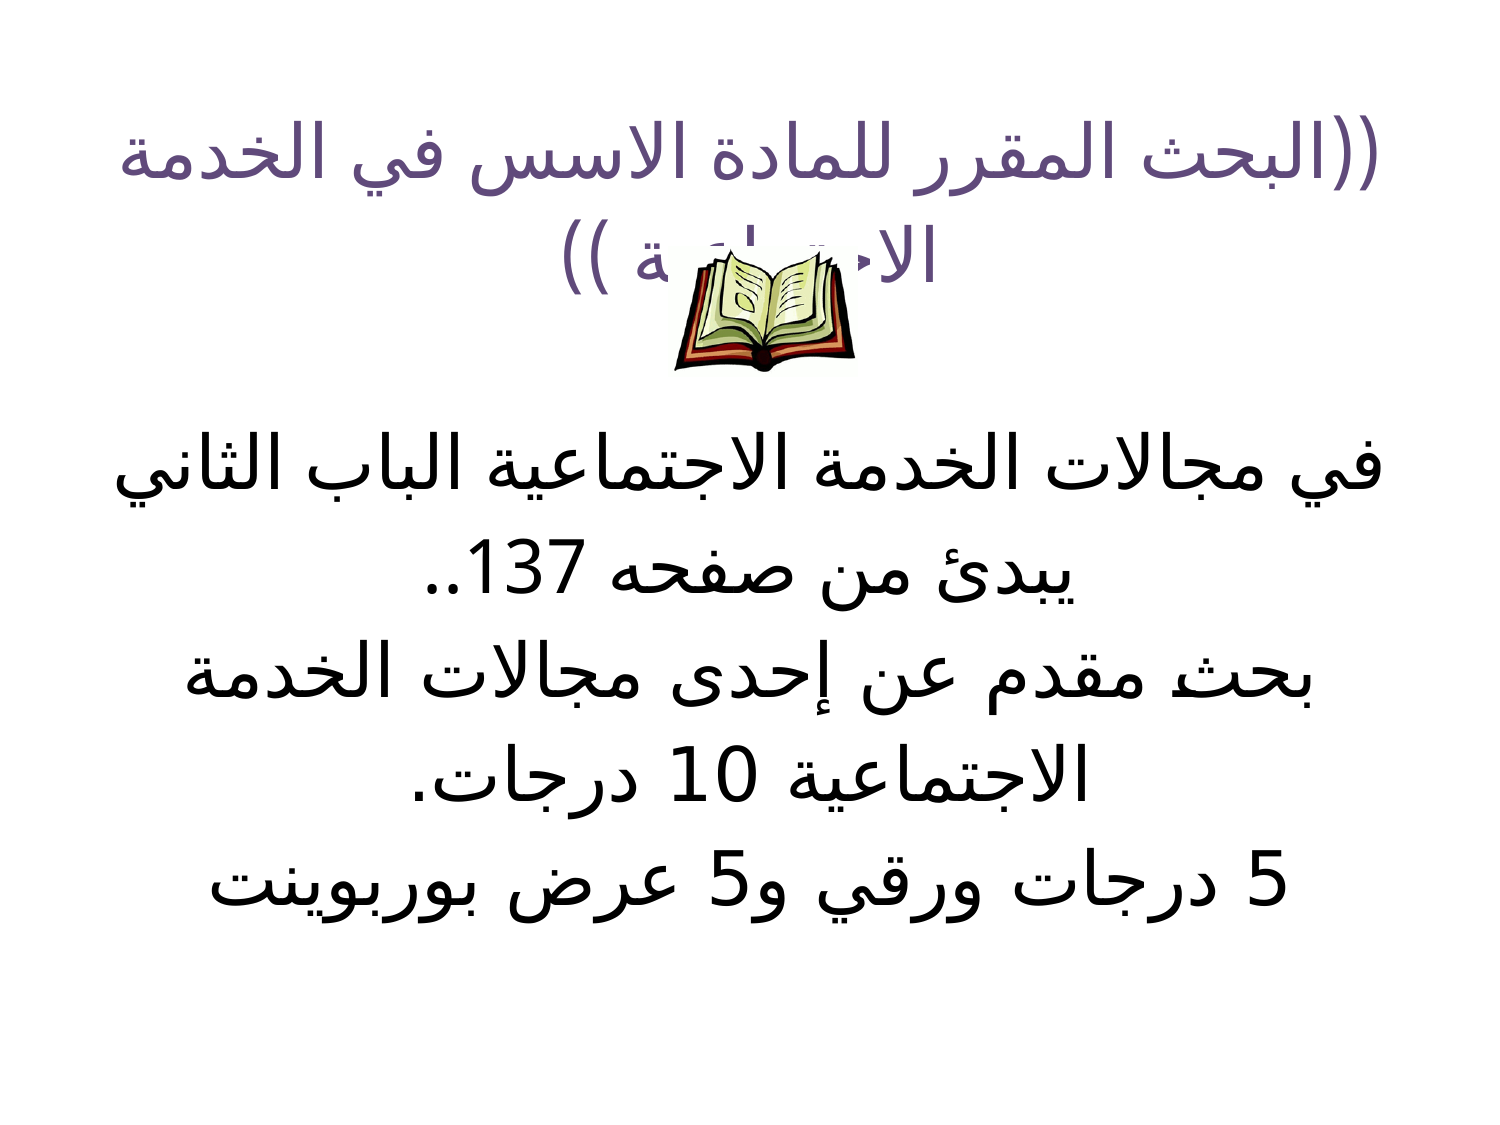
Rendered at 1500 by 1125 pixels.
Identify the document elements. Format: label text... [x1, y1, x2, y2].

picture [668, 245, 858, 378]
title ((البحث المقرر للمادة الاسس في الخدمة الاجتماعية )) في مجالات الخدمة الاجتماعية الباب الثاني يبدئ من صفحه 137.. بحث مقدم عن إحدى مجالات الخدمة الاجتماعية 10 درجات. 5 درجات ورقي و5 عرض بوربوينت [75, 45, 1425, 1047]
